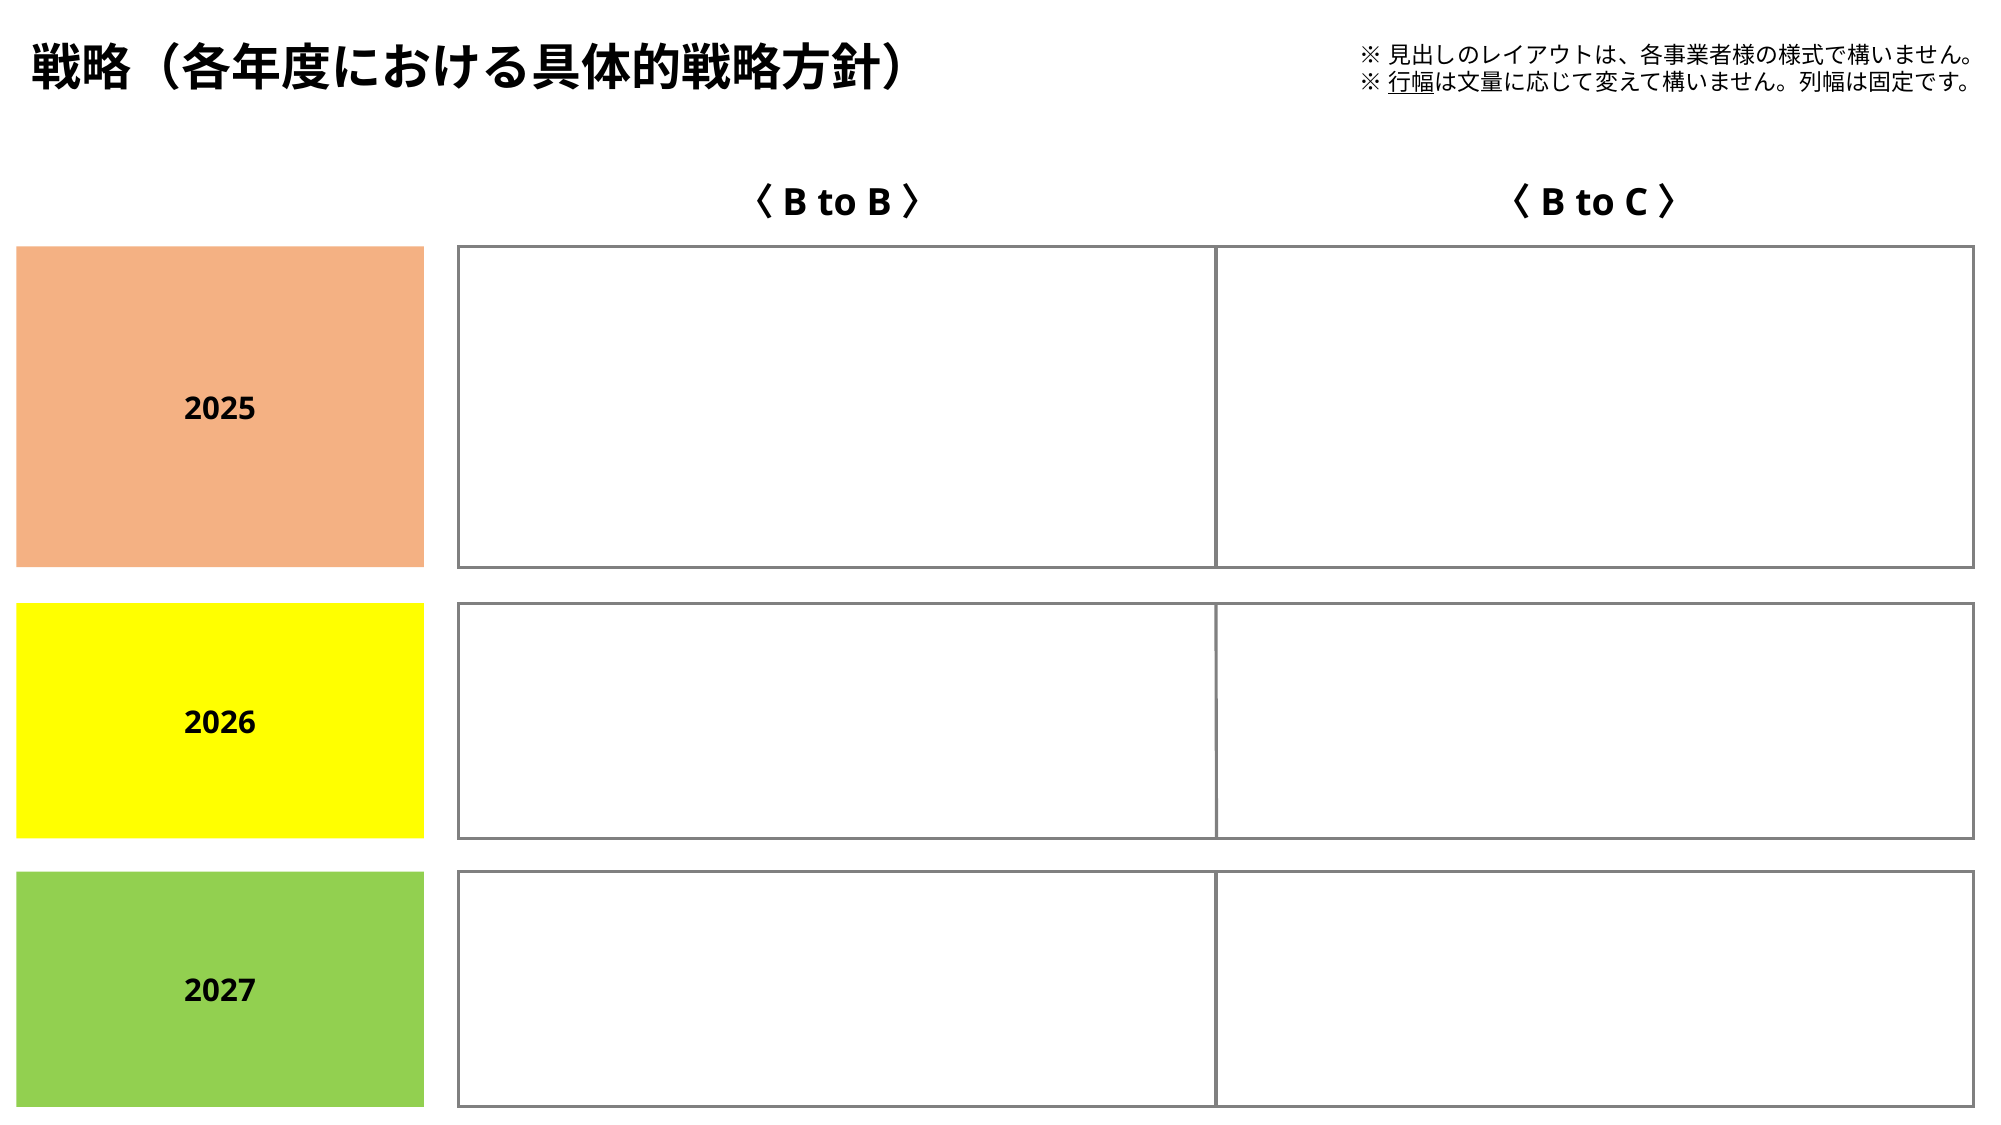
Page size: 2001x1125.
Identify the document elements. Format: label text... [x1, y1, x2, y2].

text_box 〈B to C〉 [1215, 159, 1974, 246]
text_box 戦略（各年度における具体的戦略方針） [16, 27, 1260, 103]
text_box [458, 247, 1215, 568]
text_box 2025 [16, 246, 424, 568]
text_box [458, 602, 1974, 839]
text_box 2027 [16, 871, 424, 1107]
text_box [458, 871, 1974, 1108]
text_box 2026 [16, 603, 424, 839]
text_box [1216, 246, 1974, 568]
text_box ※見出しのレイアウトは、各事業者様の様式で構いません。 ※行幅は文量に応じて変えて構いません。列幅は固定です。 [1344, 32, 2000, 103]
title 〈B to B〉 [458, 160, 1215, 247]
